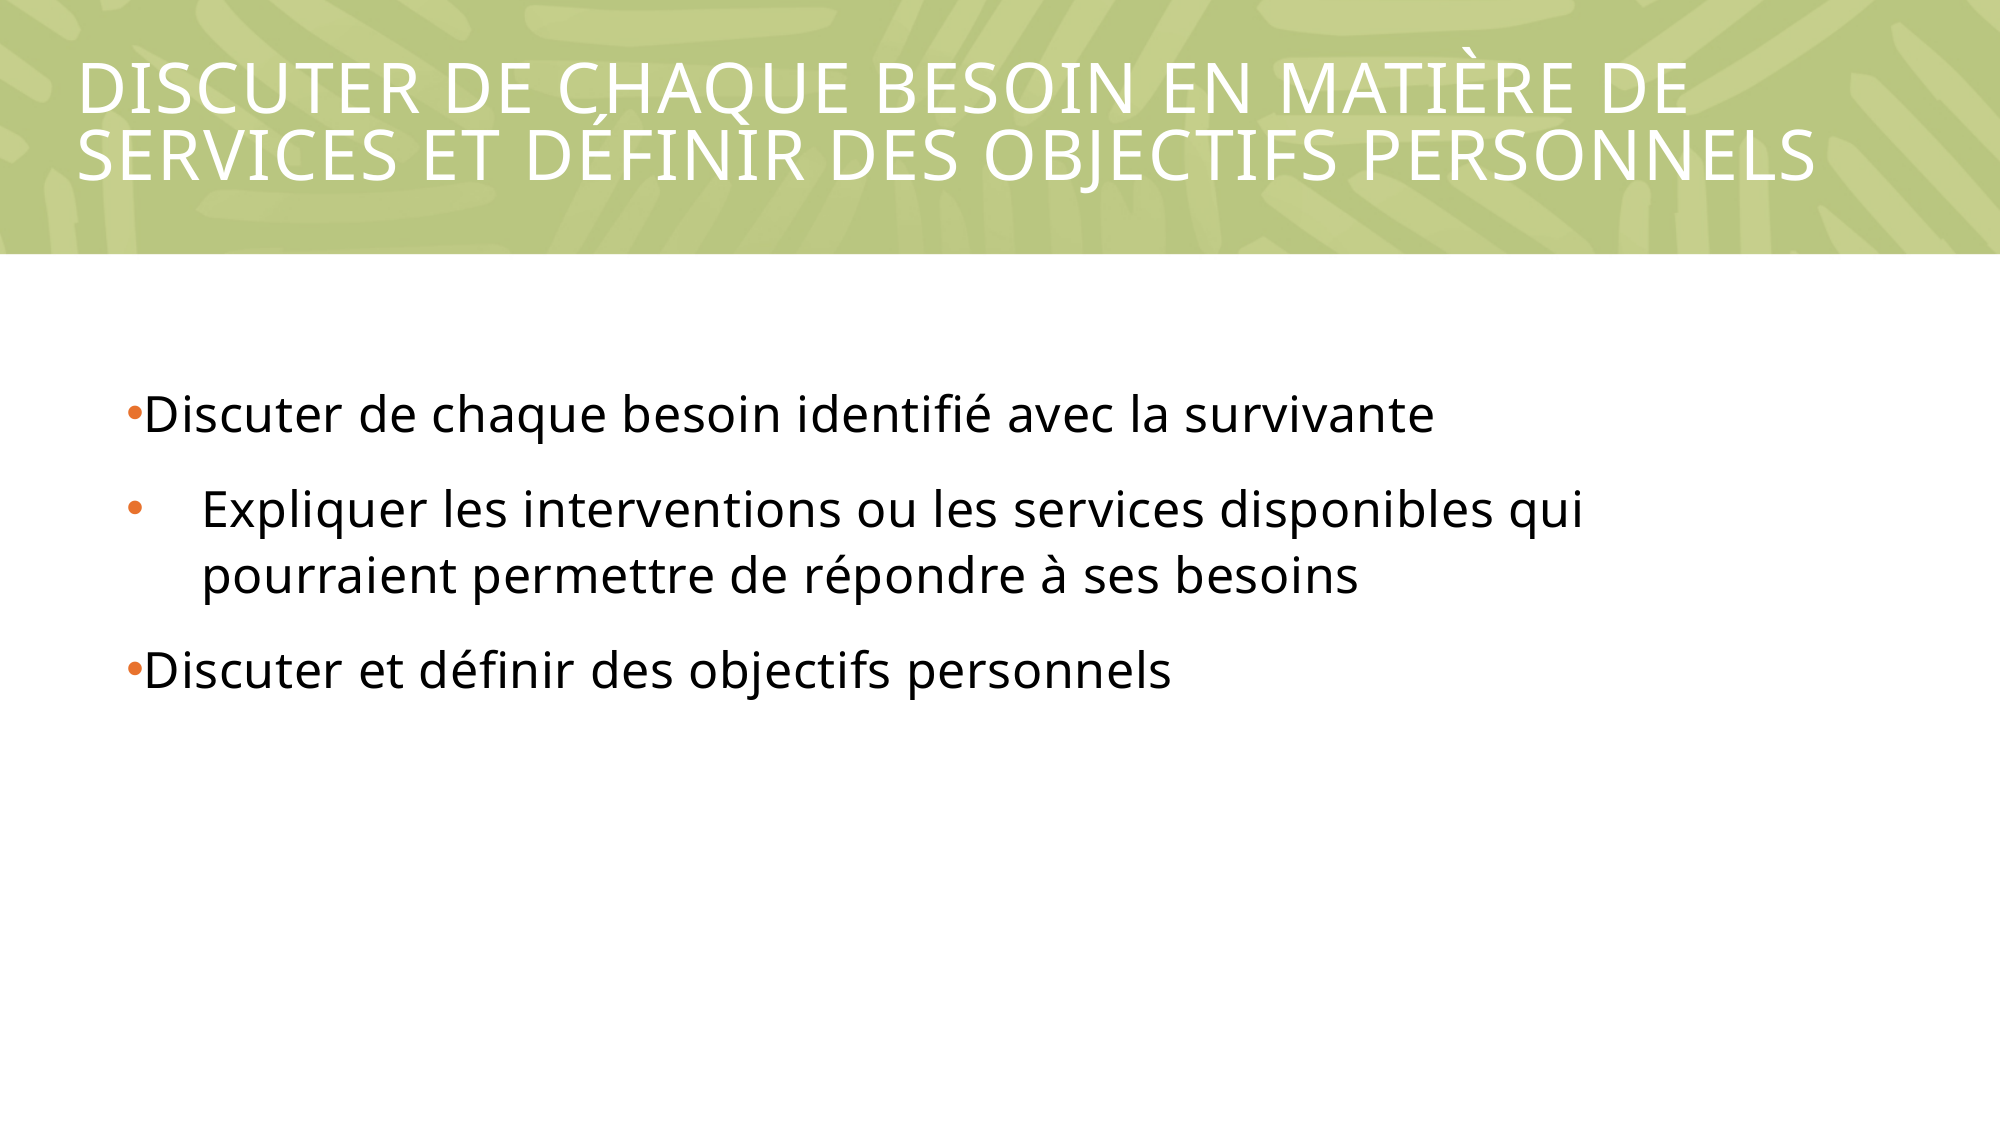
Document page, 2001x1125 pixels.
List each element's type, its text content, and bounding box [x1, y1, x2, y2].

list Discuter de chaque besoin identifié avec la survivante Expliquer les interventions ou les services disponibles qui pourraient permettre de répondre à ses besoins Discuter et définir des objectifs personnels [118, 368, 1646, 1029]
title Discuter de chaque besoin en matière de services et DÉFINIR DES OBJECTIFS PERSONNELS [61, 33, 1938, 220]
picture [0, 0, 2000, 1125]
